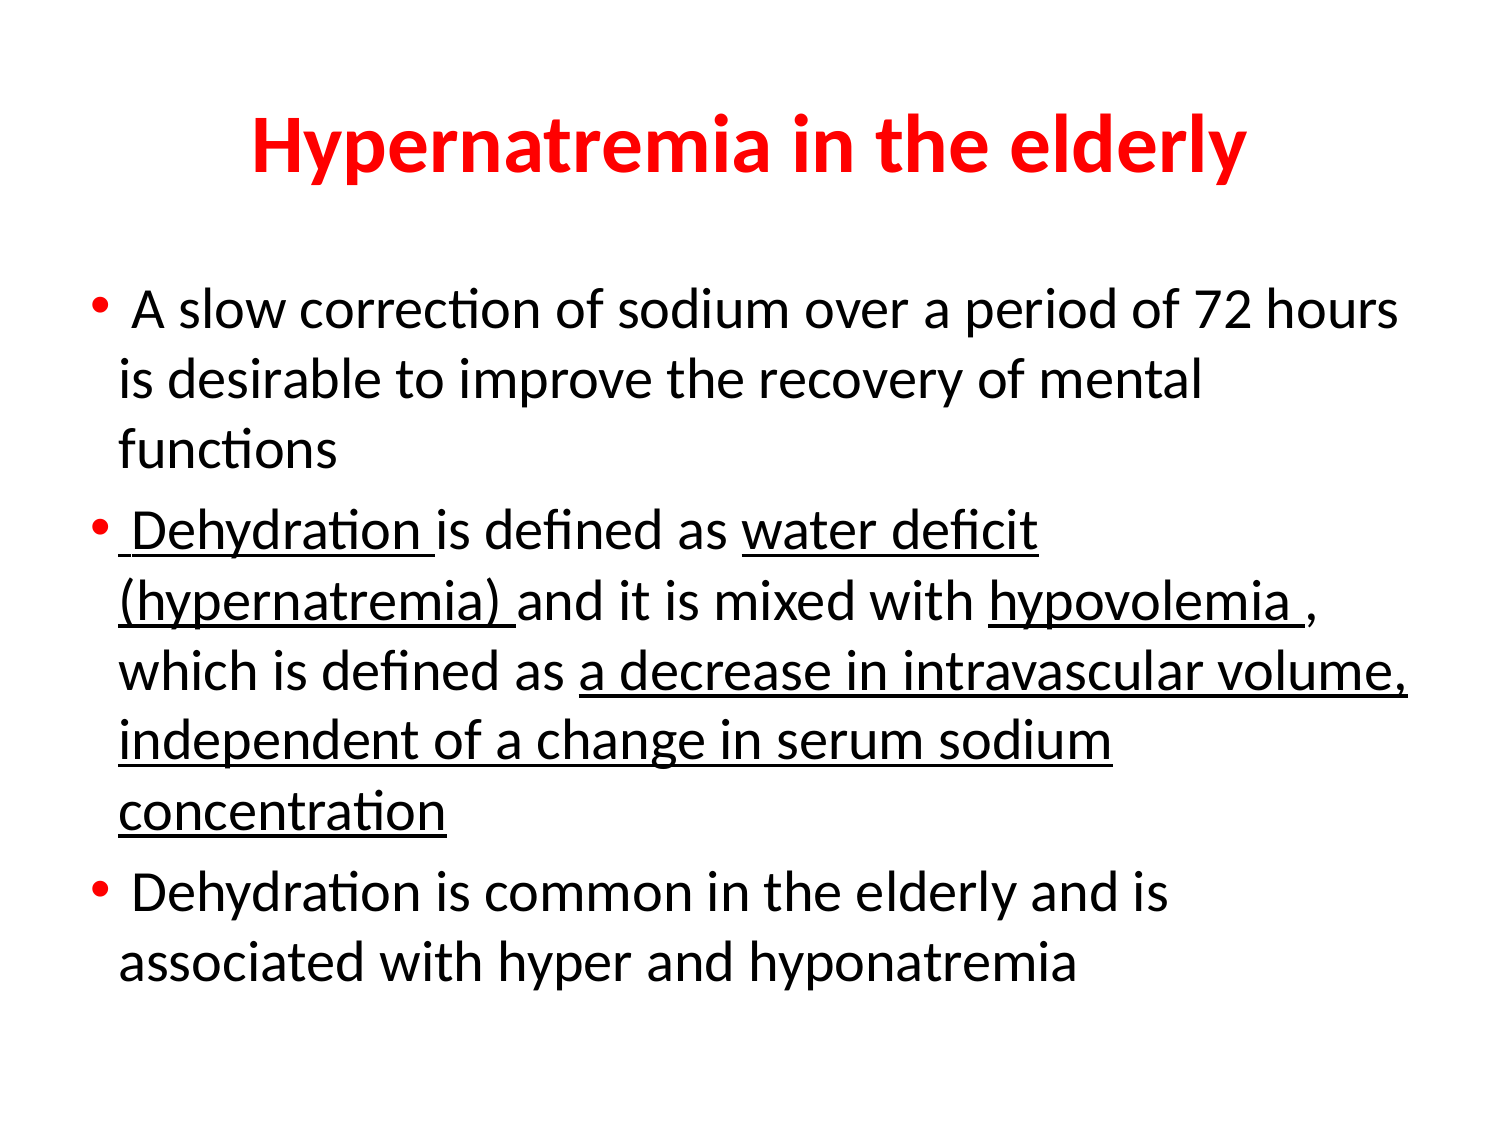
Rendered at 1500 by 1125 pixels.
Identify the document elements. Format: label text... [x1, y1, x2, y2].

list A slow correction of sodium over a period of 72 hours is desirable to improve the recovery of mental functions Dehydration is defined as water deficit (hypernatremia) and it is mixed with hypovolemia , which is defined as a decrease in intravascular volume, independent of a change in serum sodium concentration Dehydration is common in the elderly and is associated with hyper and hyponatremia [75, 262, 1425, 1005]
title Hypernatremia in the elderly [75, 45, 1425, 233]
